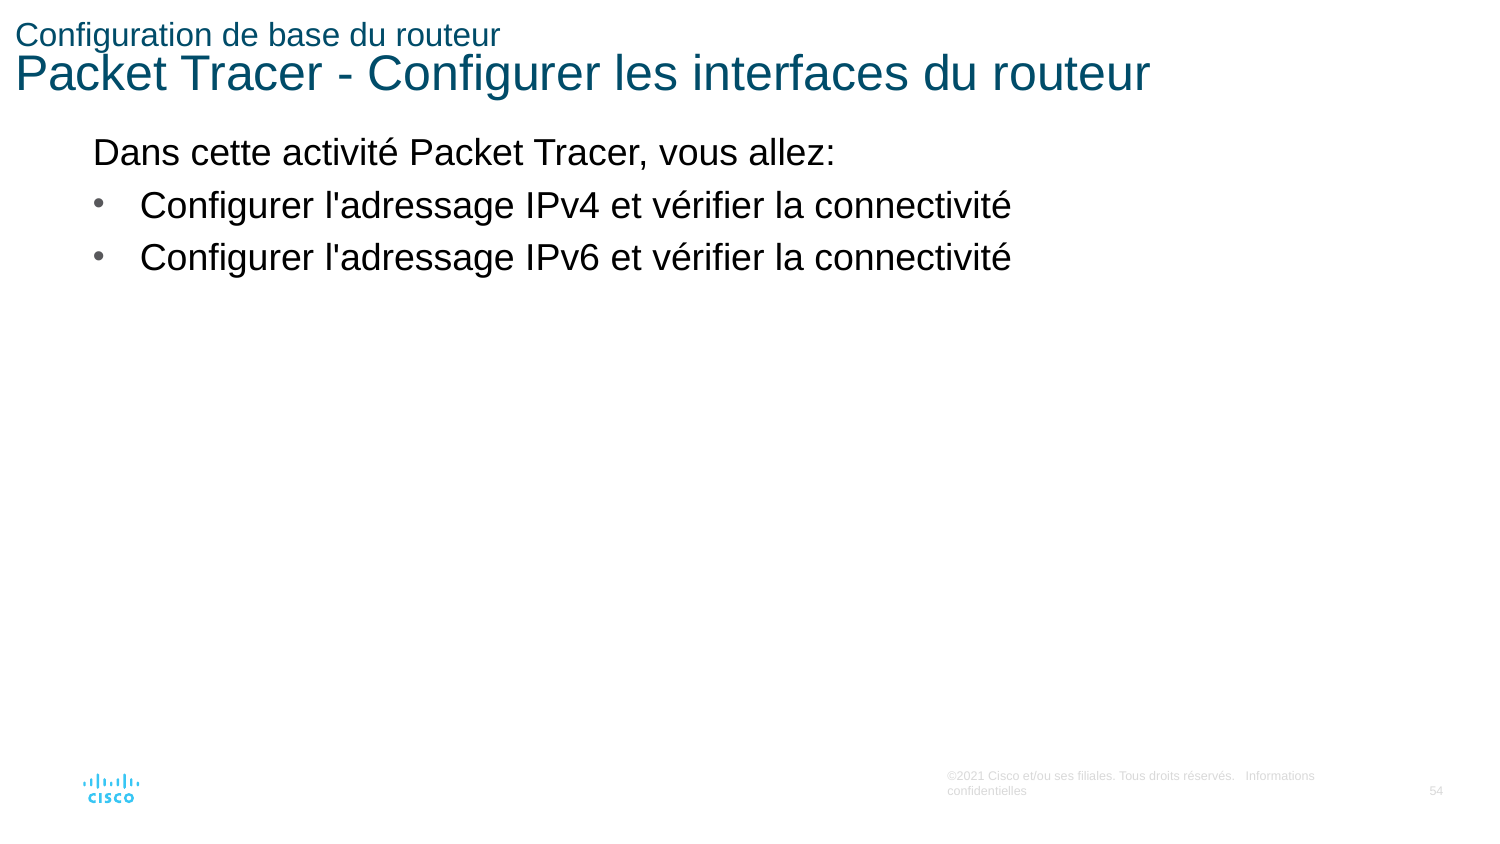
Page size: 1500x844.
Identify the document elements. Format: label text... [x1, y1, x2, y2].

list Dans cette activité Packet Tracer, vous allez: Configurer l'adressage IPv4 et vérifier la connectivité Configurer l'adressage IPv6 et vérifier la connectivité [77, 120, 1437, 726]
title Configuration de base du routeur Packet Tracer - Configurer les interfaces du routeur [0, 0, 1369, 121]
